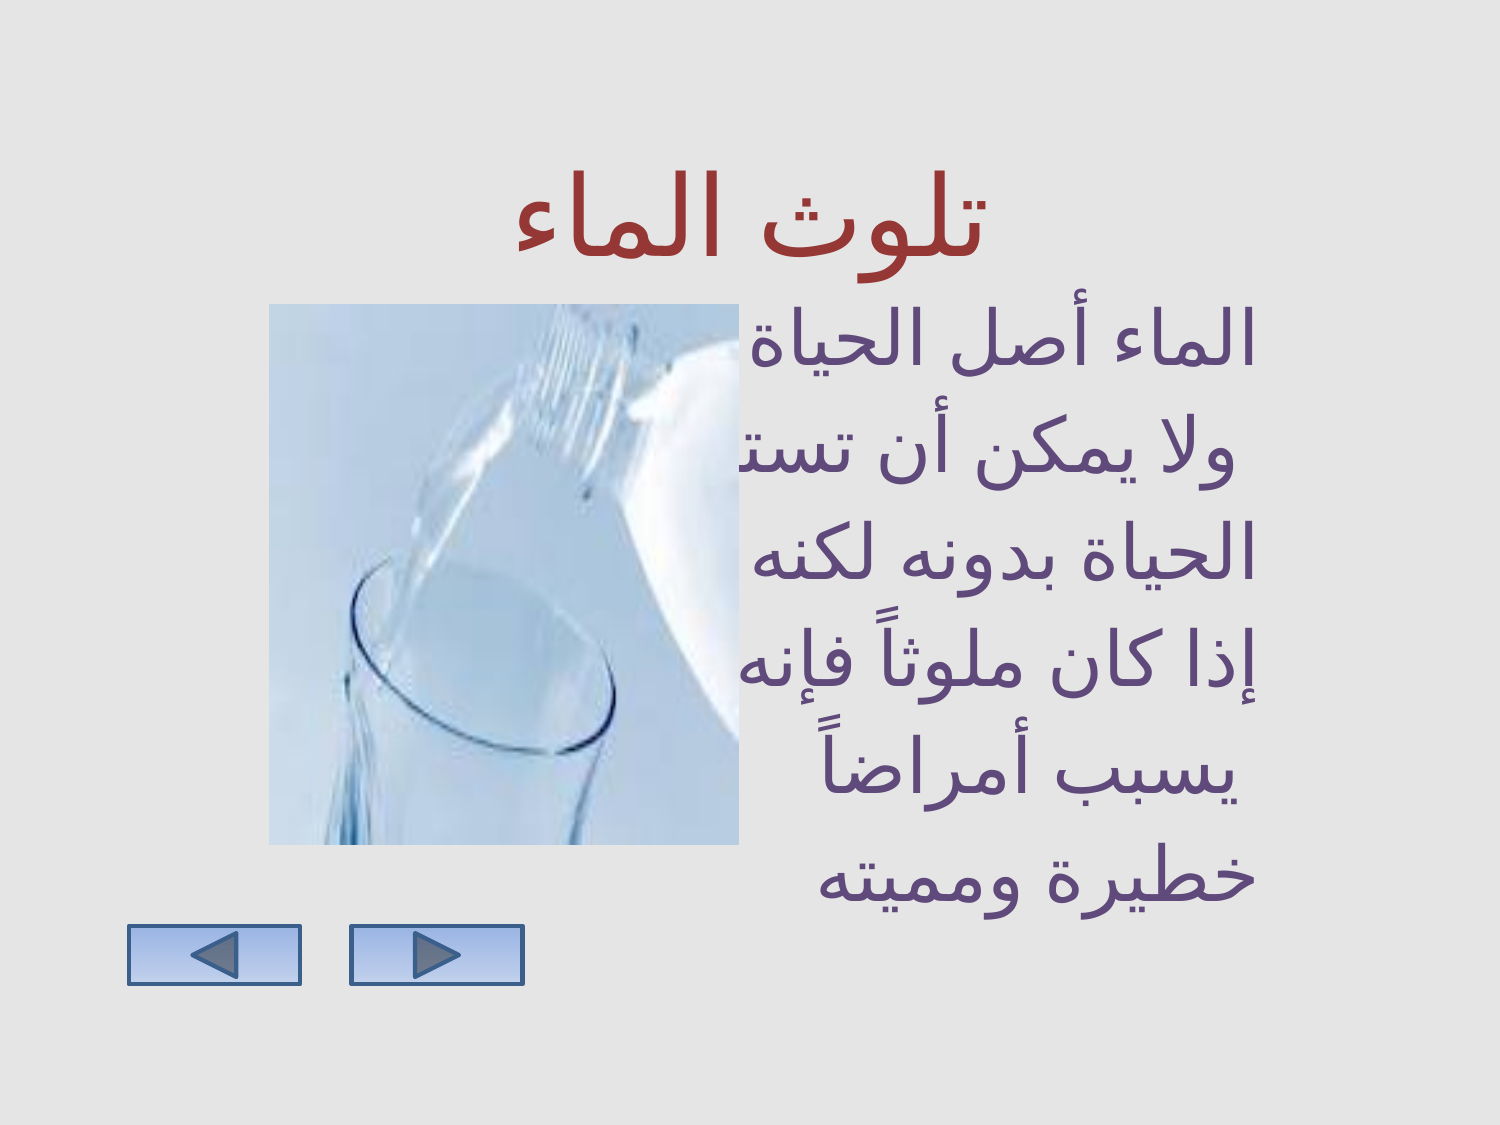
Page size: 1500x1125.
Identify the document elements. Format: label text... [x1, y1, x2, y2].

title تلوث الماء [112, 105, 1388, 317]
subtitle الماء أصل الحياة ولا يمكن أن تستمر الحياة بدونه لكنه إذا كان ملوثاً فإنه يسبب أمراضاً خطيرة ومميته [225, 281, 1275, 925]
text_box [127, 924, 302, 986]
picture [269, 304, 739, 845]
text_box [349, 924, 525, 986]
